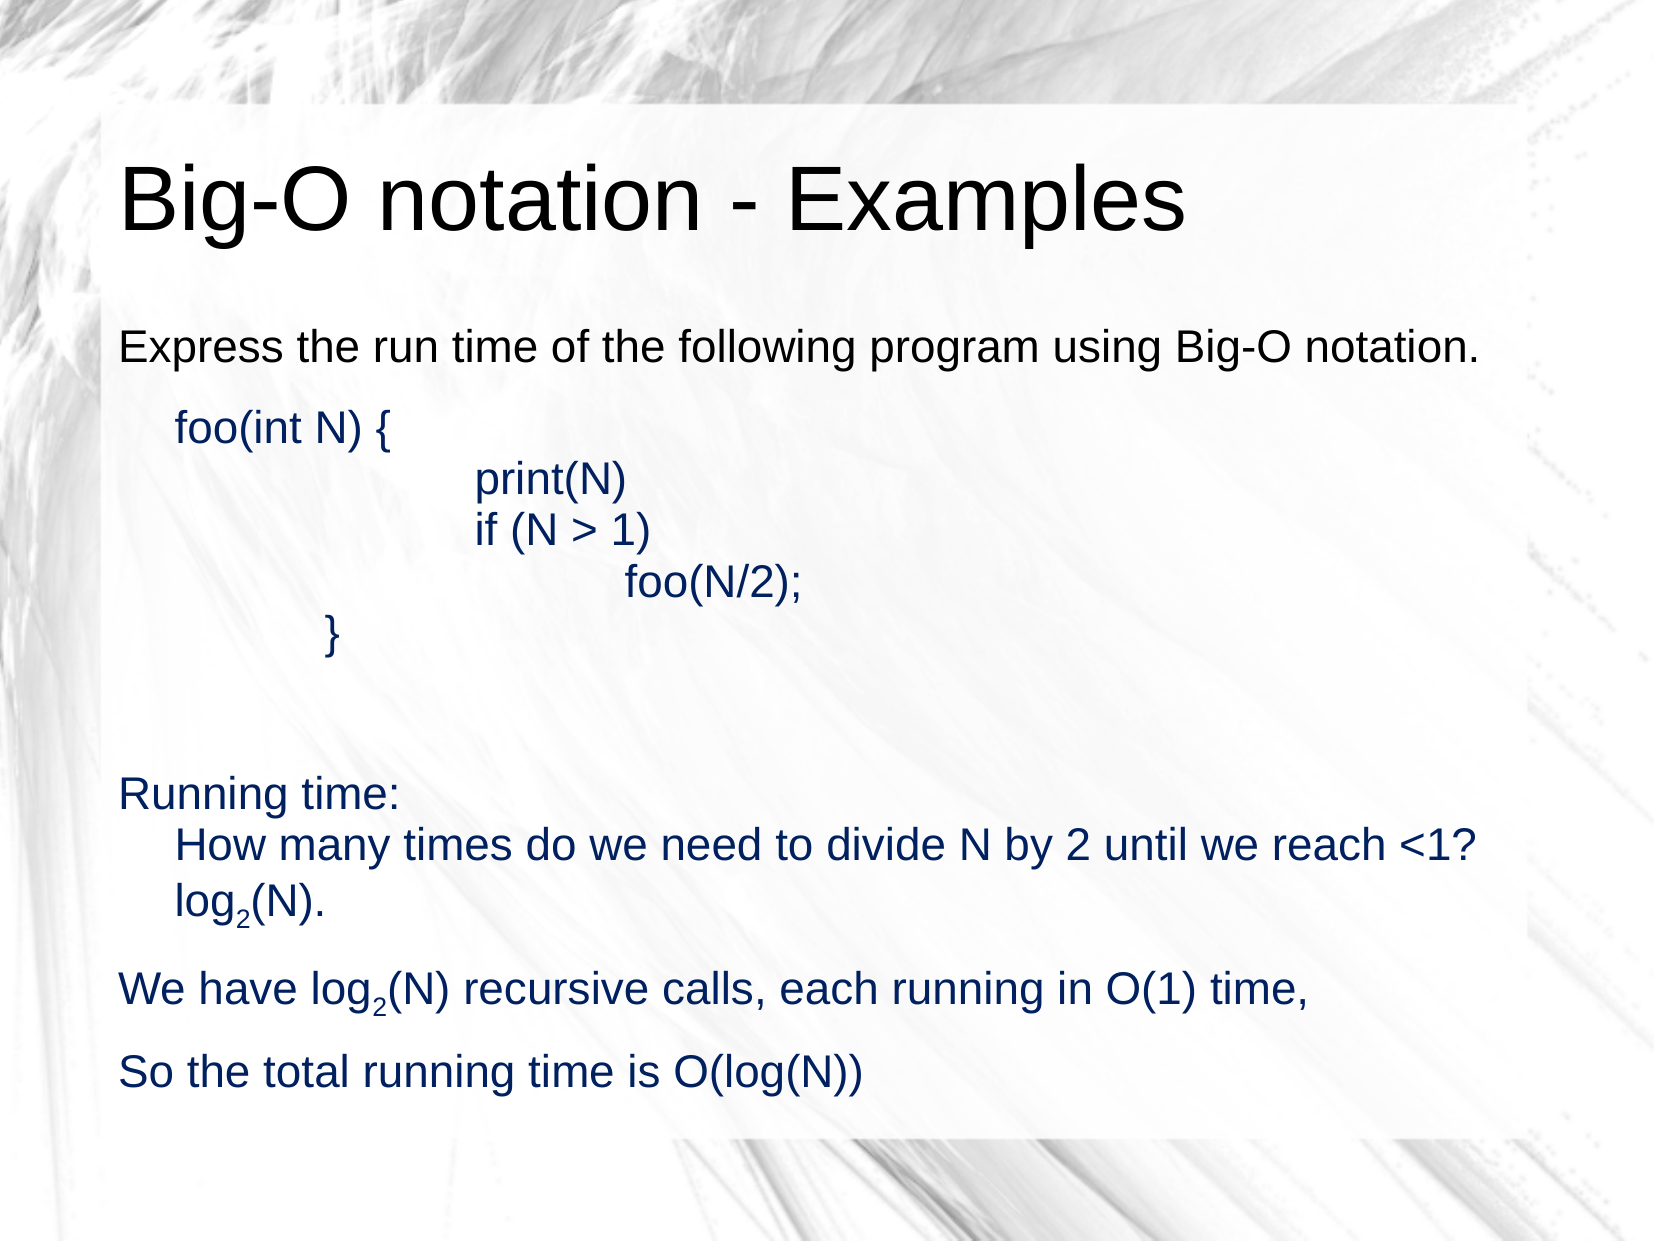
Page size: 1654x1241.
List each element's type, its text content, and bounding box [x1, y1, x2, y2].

list Express the run time of the following program using Big-O notation. foo(int N) { print(N) if (N > 1) foo(N/2); } Running time: How many times do we need to divide N by 2 until we reach <1? log2(N). We have log2(N) recursive calls, each running in O(1) time, So the total running time is O(log(N)) [118, 319, 1571, 1109]
picture [0, 0, 1654, 1241]
title Big-O notation - Examples [118, 112, 1506, 281]
